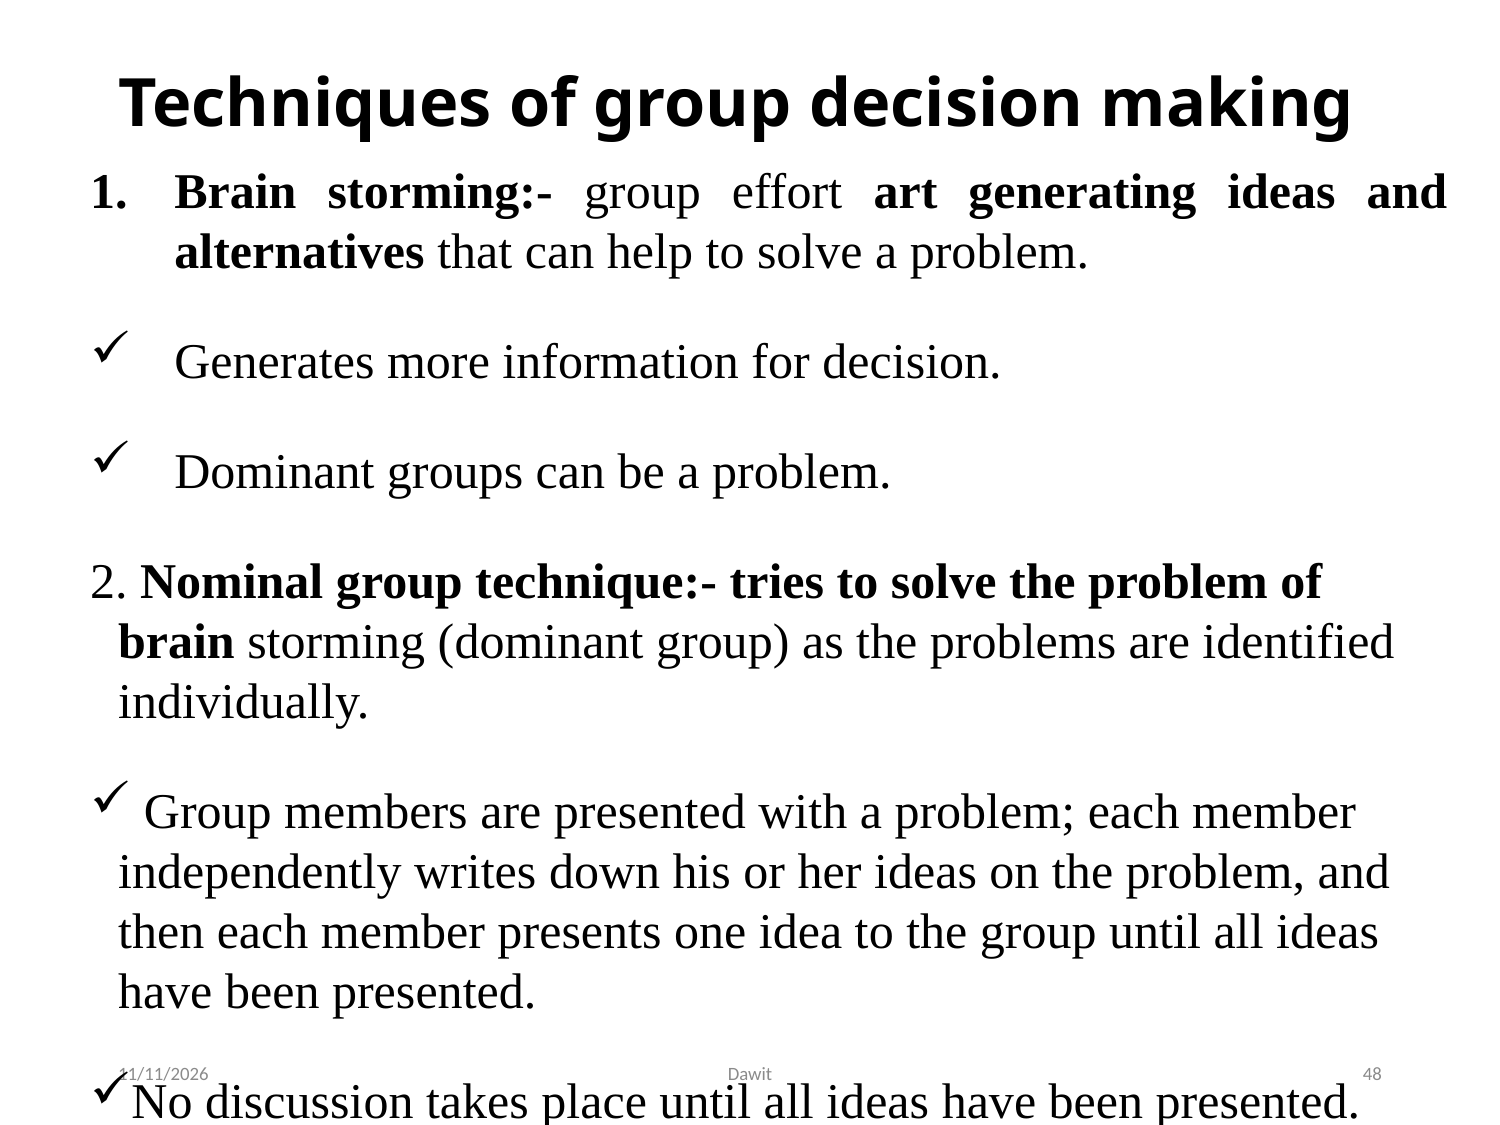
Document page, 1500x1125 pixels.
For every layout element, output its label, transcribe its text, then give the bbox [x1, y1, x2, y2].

list Brain storming:- group effort art generating ideas and alternatives that can help to solve a problem. Generates more information for decision. Dominant groups can be a problem. 2. Nominal group technique:- tries to solve the problem of brain storming (dominant group) as the problems are identified individually. Group members are presented with a problem; each member independently writes down his or her ideas on the problem, and then each member presents one idea to the group until all ideas have been presented. No discussion takes place until all ideas have been presented. [75, 150, 1463, 1075]
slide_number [103, 1042, 441, 1103]
footer Dawit [496, 1042, 1004, 1103]
title Techniques of group decision making [103, 59, 1397, 150]
slide_number 48 [1059, 1042, 1397, 1103]
